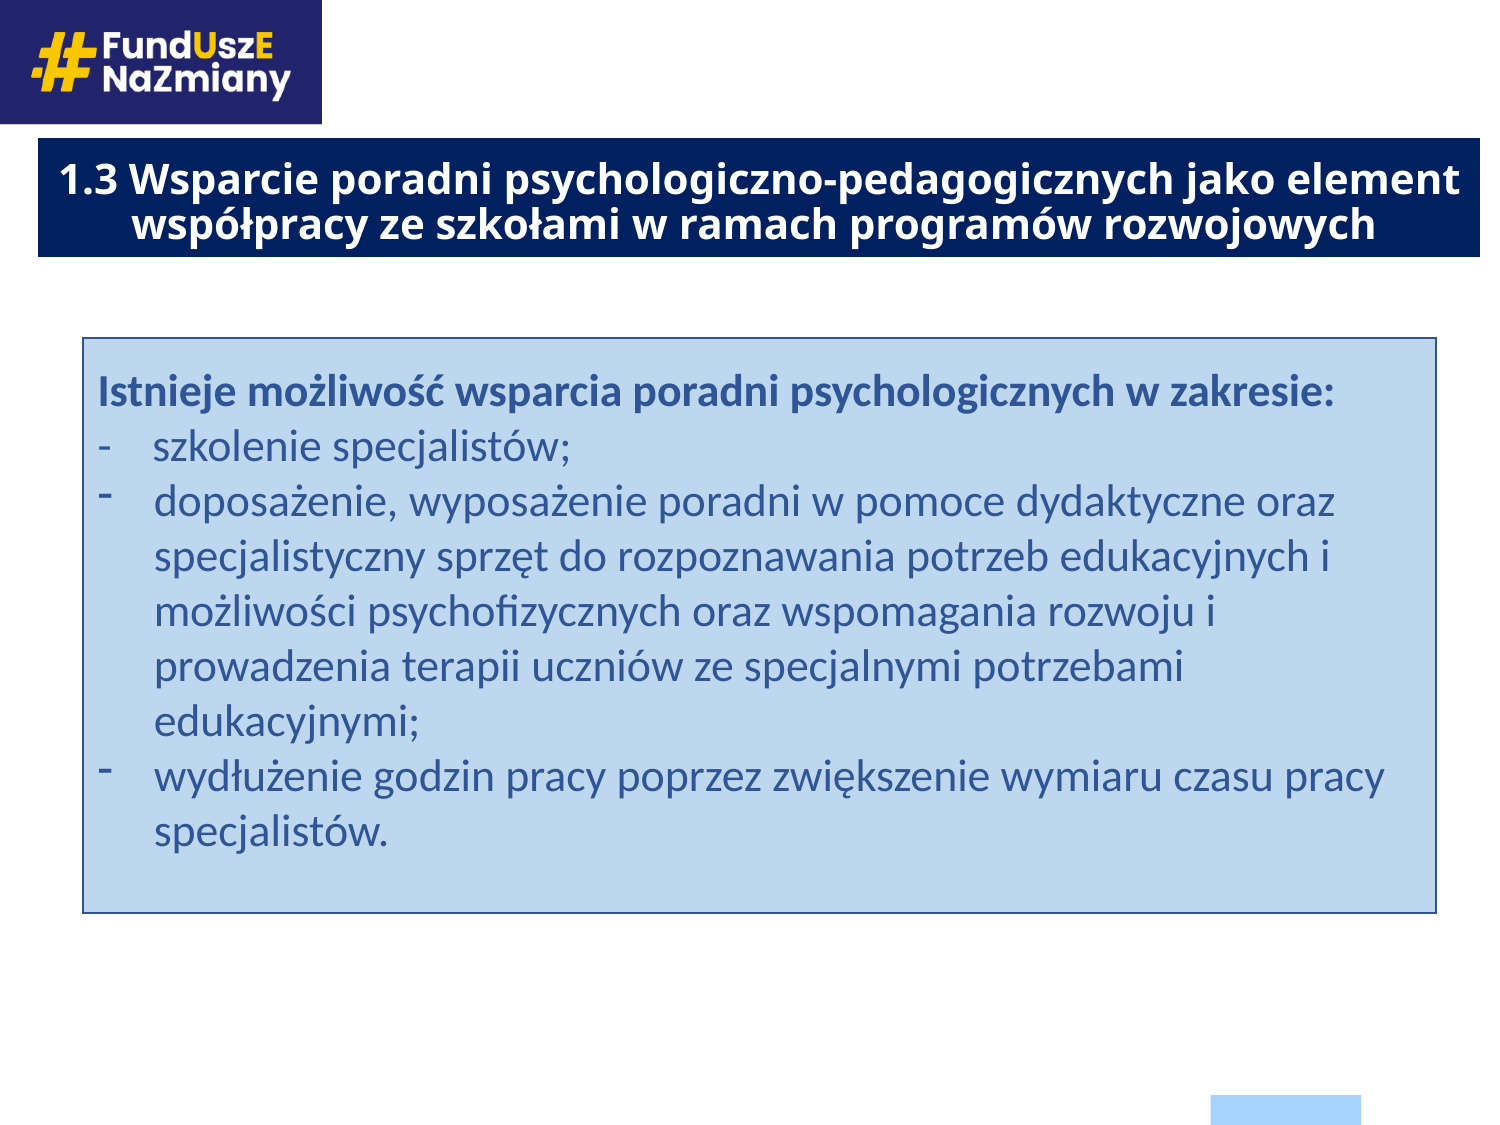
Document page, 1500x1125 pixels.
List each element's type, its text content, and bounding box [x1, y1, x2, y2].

picture [0, 0, 1500, 1125]
text_box Istnieje możliwość wsparcia poradni psychologicznych w zakresie: - szkolenie specjalistów; doposażenie, wyposażenie poradni w pomoce dydaktyczne oraz specjalistyczny sprzęt do rozpoznawania potrzeb edukacyjnych i możliwości psychofizycznych oraz wspomagania rozwoju i prowadzenia terapii uczniów ze specjalnymi potrzebami edukacyjnymi; wydłużenie godzin pracy poprzez zwiększenie wymiaru czasu pracy specjalistów. [82, 337, 1437, 914]
title 1.3 Wsparcie poradni psychologiczno-pedagogicznych jako element współpracy ze szkołami w ramach programów rozwojowych [38, 138, 1480, 257]
